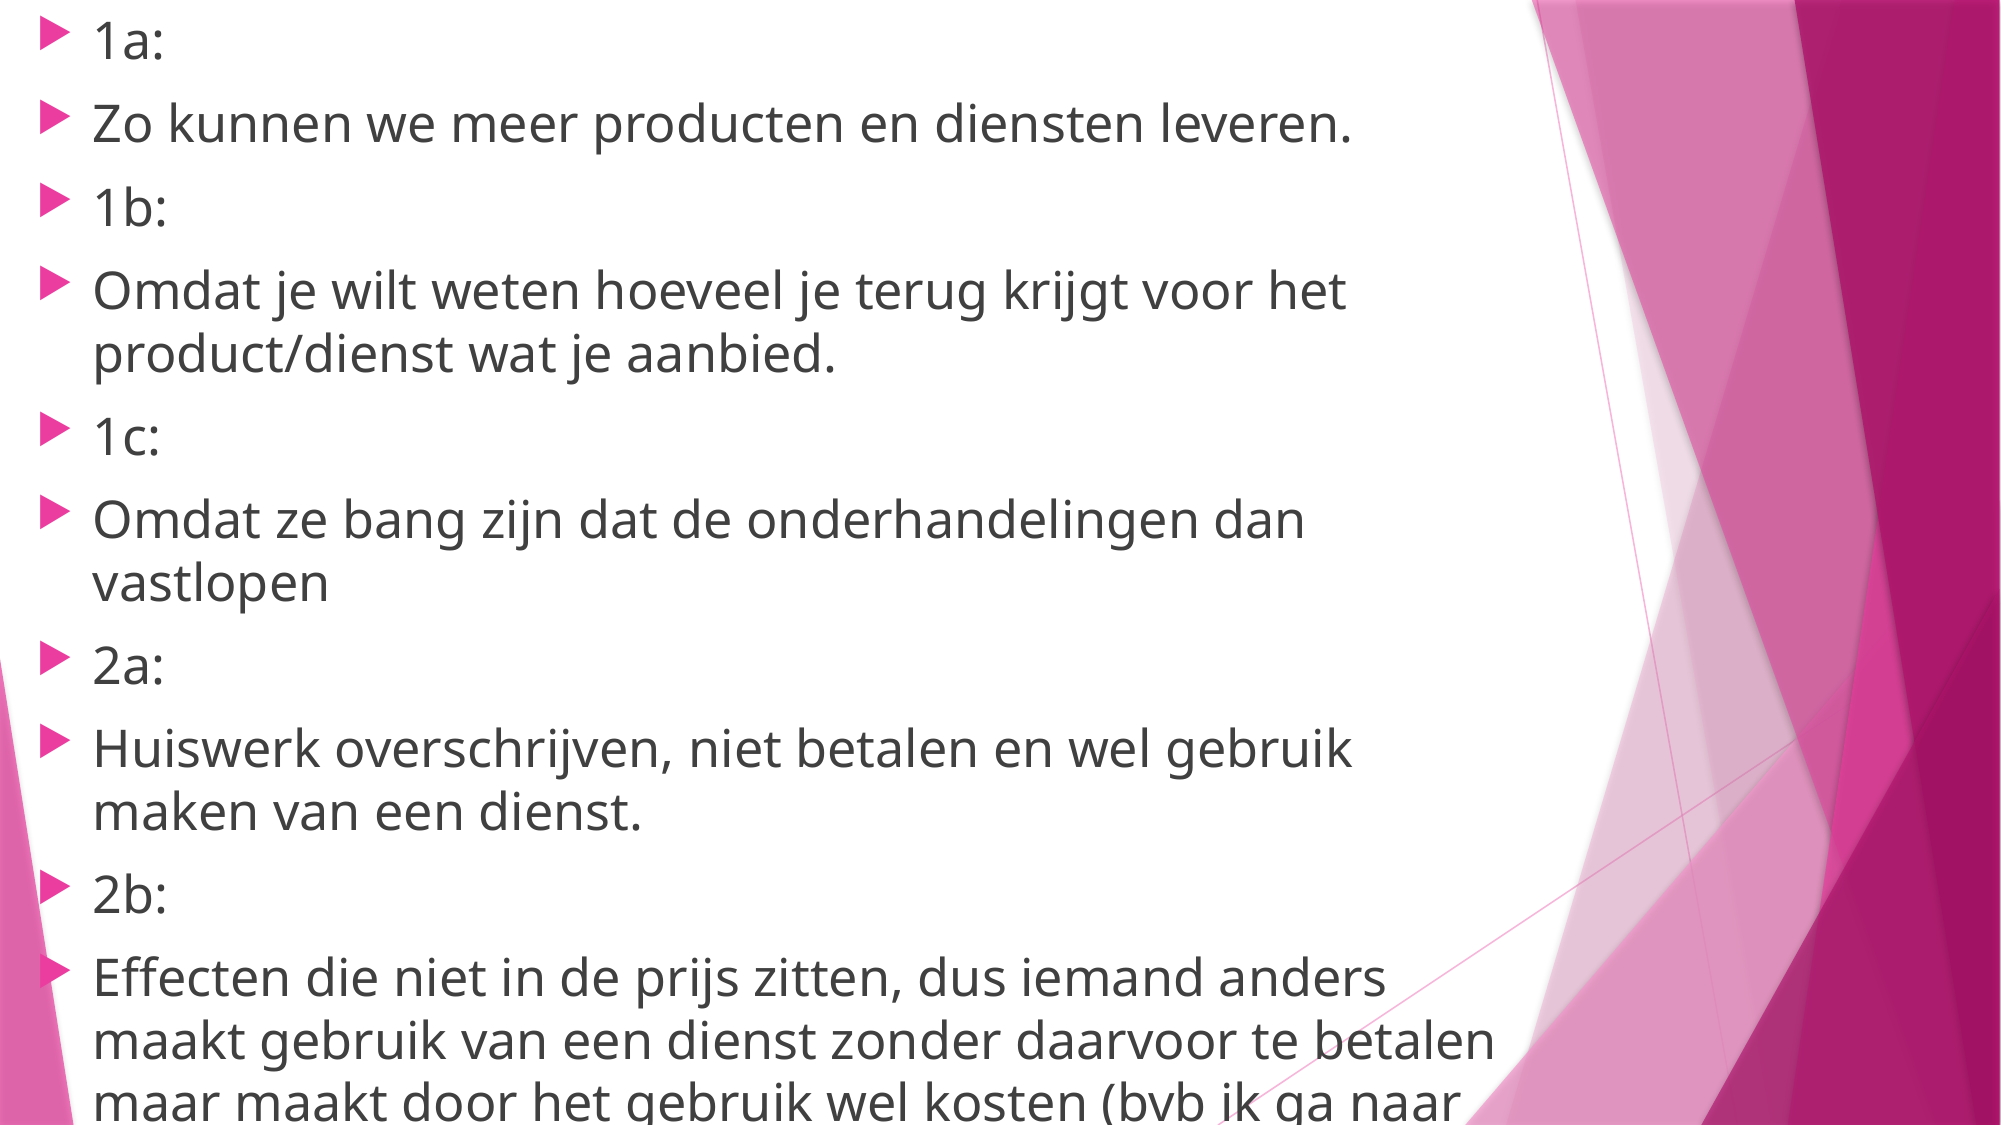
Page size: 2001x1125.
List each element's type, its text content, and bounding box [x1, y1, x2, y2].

list 1a: Zo kunnen we meer producten en diensten leveren. 1b: Omdat je wilt weten hoeveel je terug krijgt voor het product/dienst wat je aanbied. 1c: Omdat ze bang zijn dat de onderhandelingen dan vastlopen 2a: Huiswerk overschrijven, niet betalen en wel gebruik maken van een dienst. 2b: Effecten die niet in de prijs zitten, dus iemand anders maakt gebruik van een dienst zonder daarvoor te betalen maar maakt door het gebruik wel kosten (bvb ik ga naar een concert zonder kaartje, en maak daar iets kapot) [21, 0, 1522, 992]
